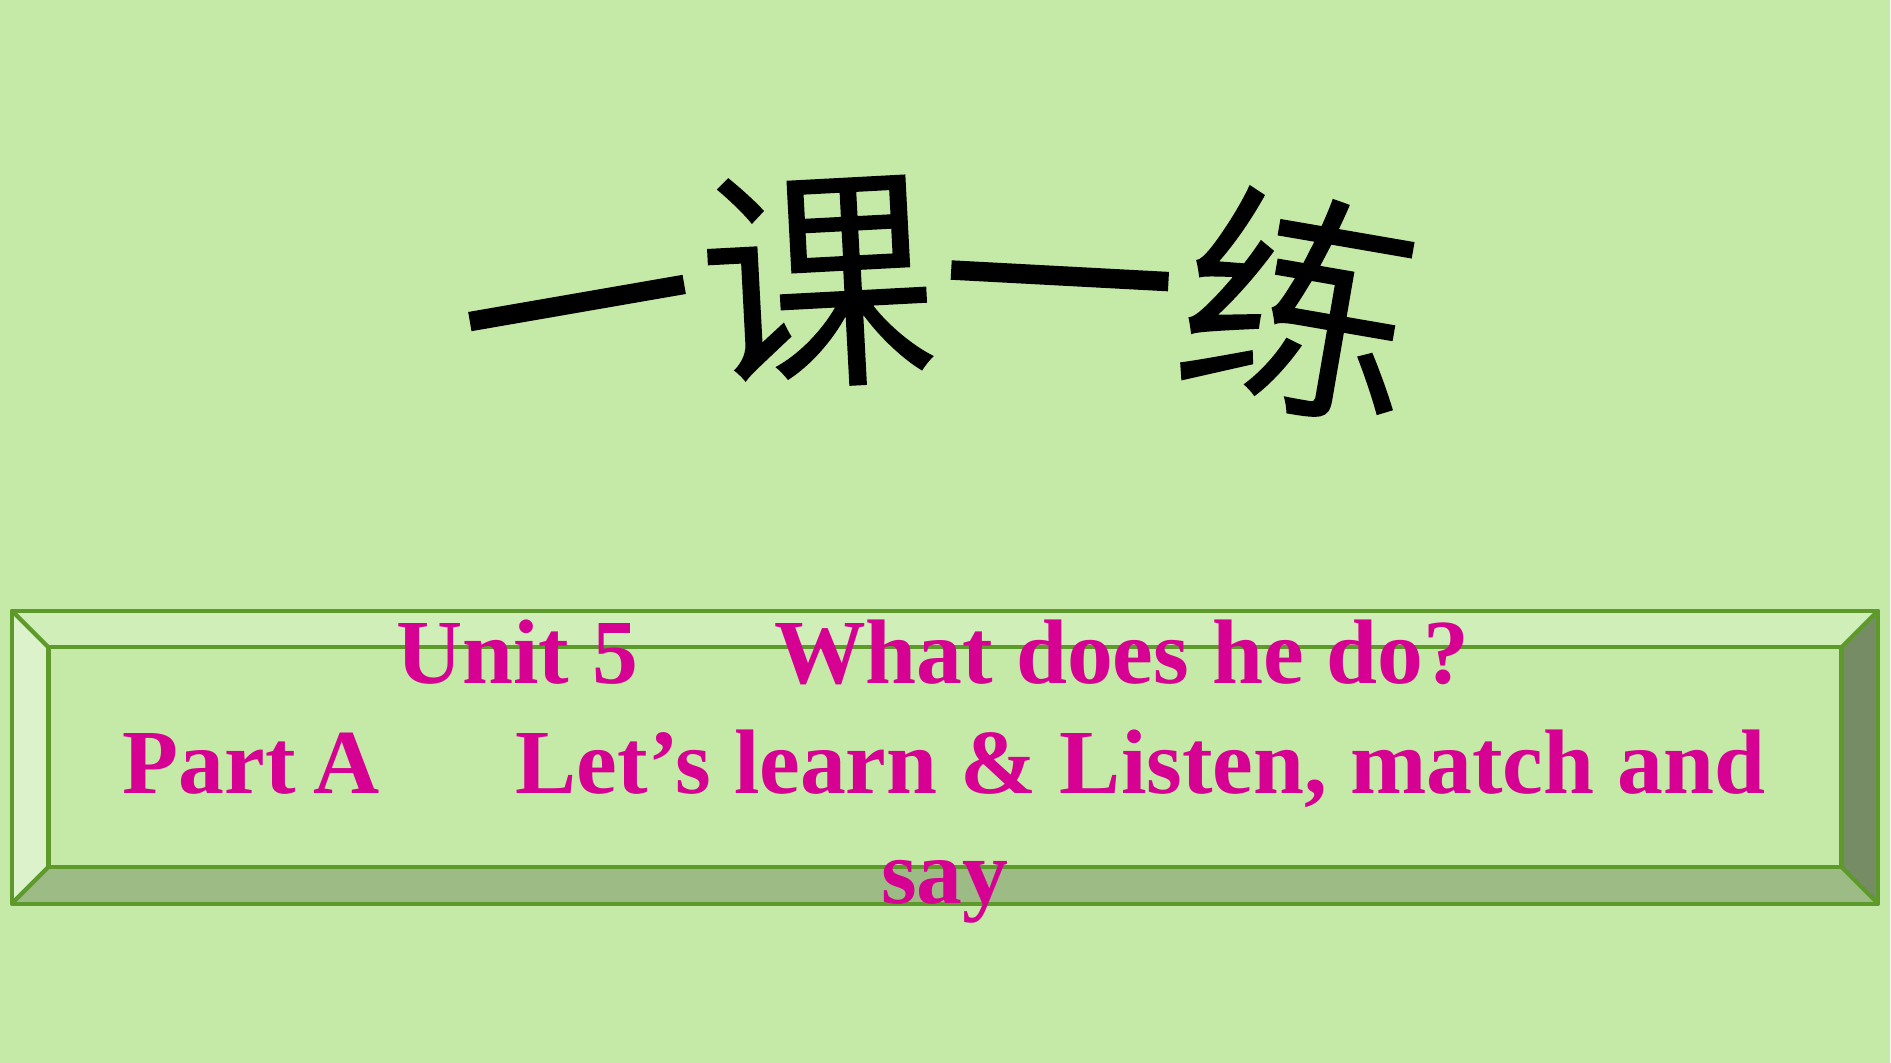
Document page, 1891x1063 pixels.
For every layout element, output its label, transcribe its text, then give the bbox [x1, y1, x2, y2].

text_box Unit 5 What does he do? Part A Let’s learn & Listen, match and say [10, 609, 1880, 906]
